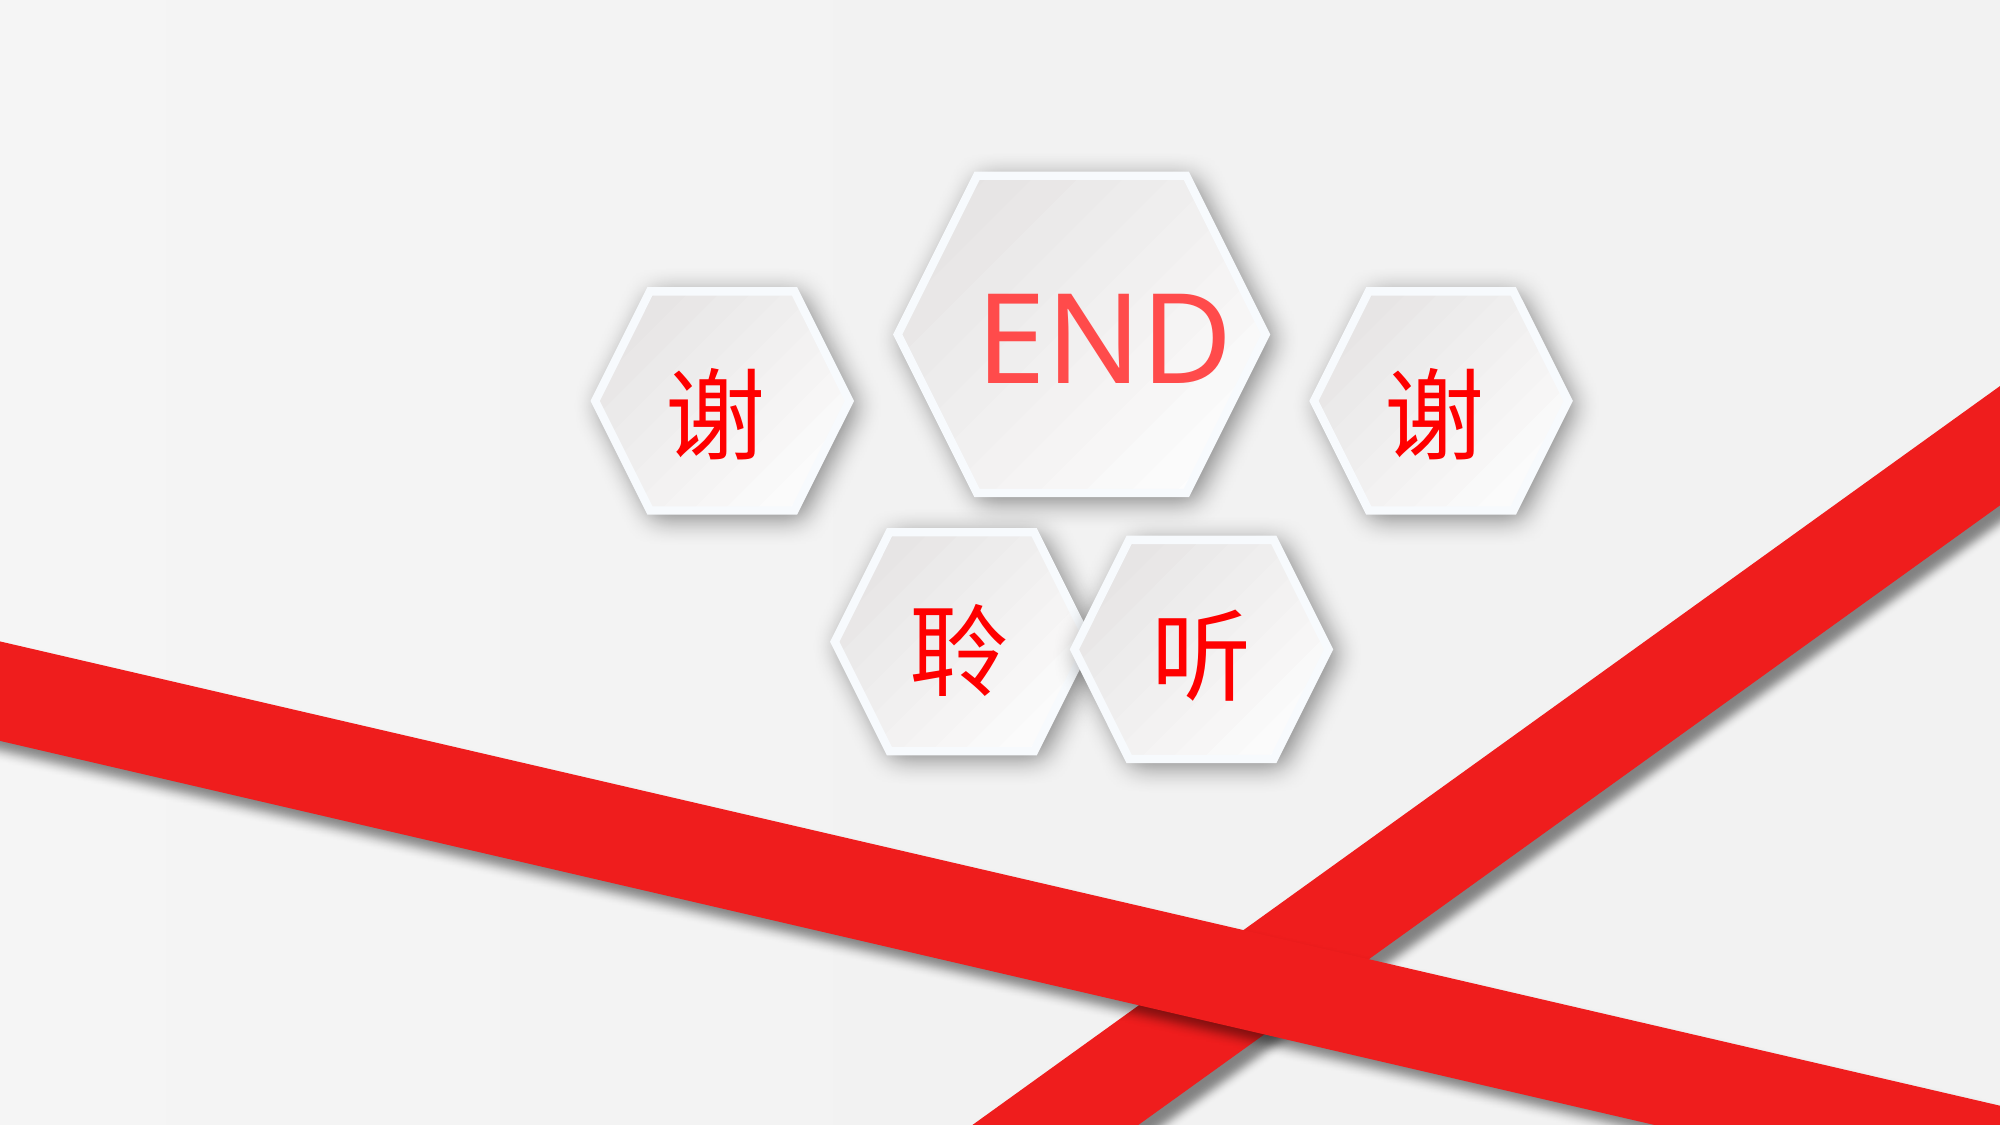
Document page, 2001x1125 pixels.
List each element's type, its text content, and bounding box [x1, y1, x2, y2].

text_box [970, 1020, 1245, 1125]
text_box [896, 174, 1227, 495]
text_box [0, 640, 2000, 1125]
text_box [834, 532, 1089, 752]
text_box [1244, 384, 2000, 958]
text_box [1313, 291, 1569, 511]
text_box END [940, 251, 1269, 416]
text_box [1074, 539, 1329, 760]
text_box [595, 291, 850, 511]
